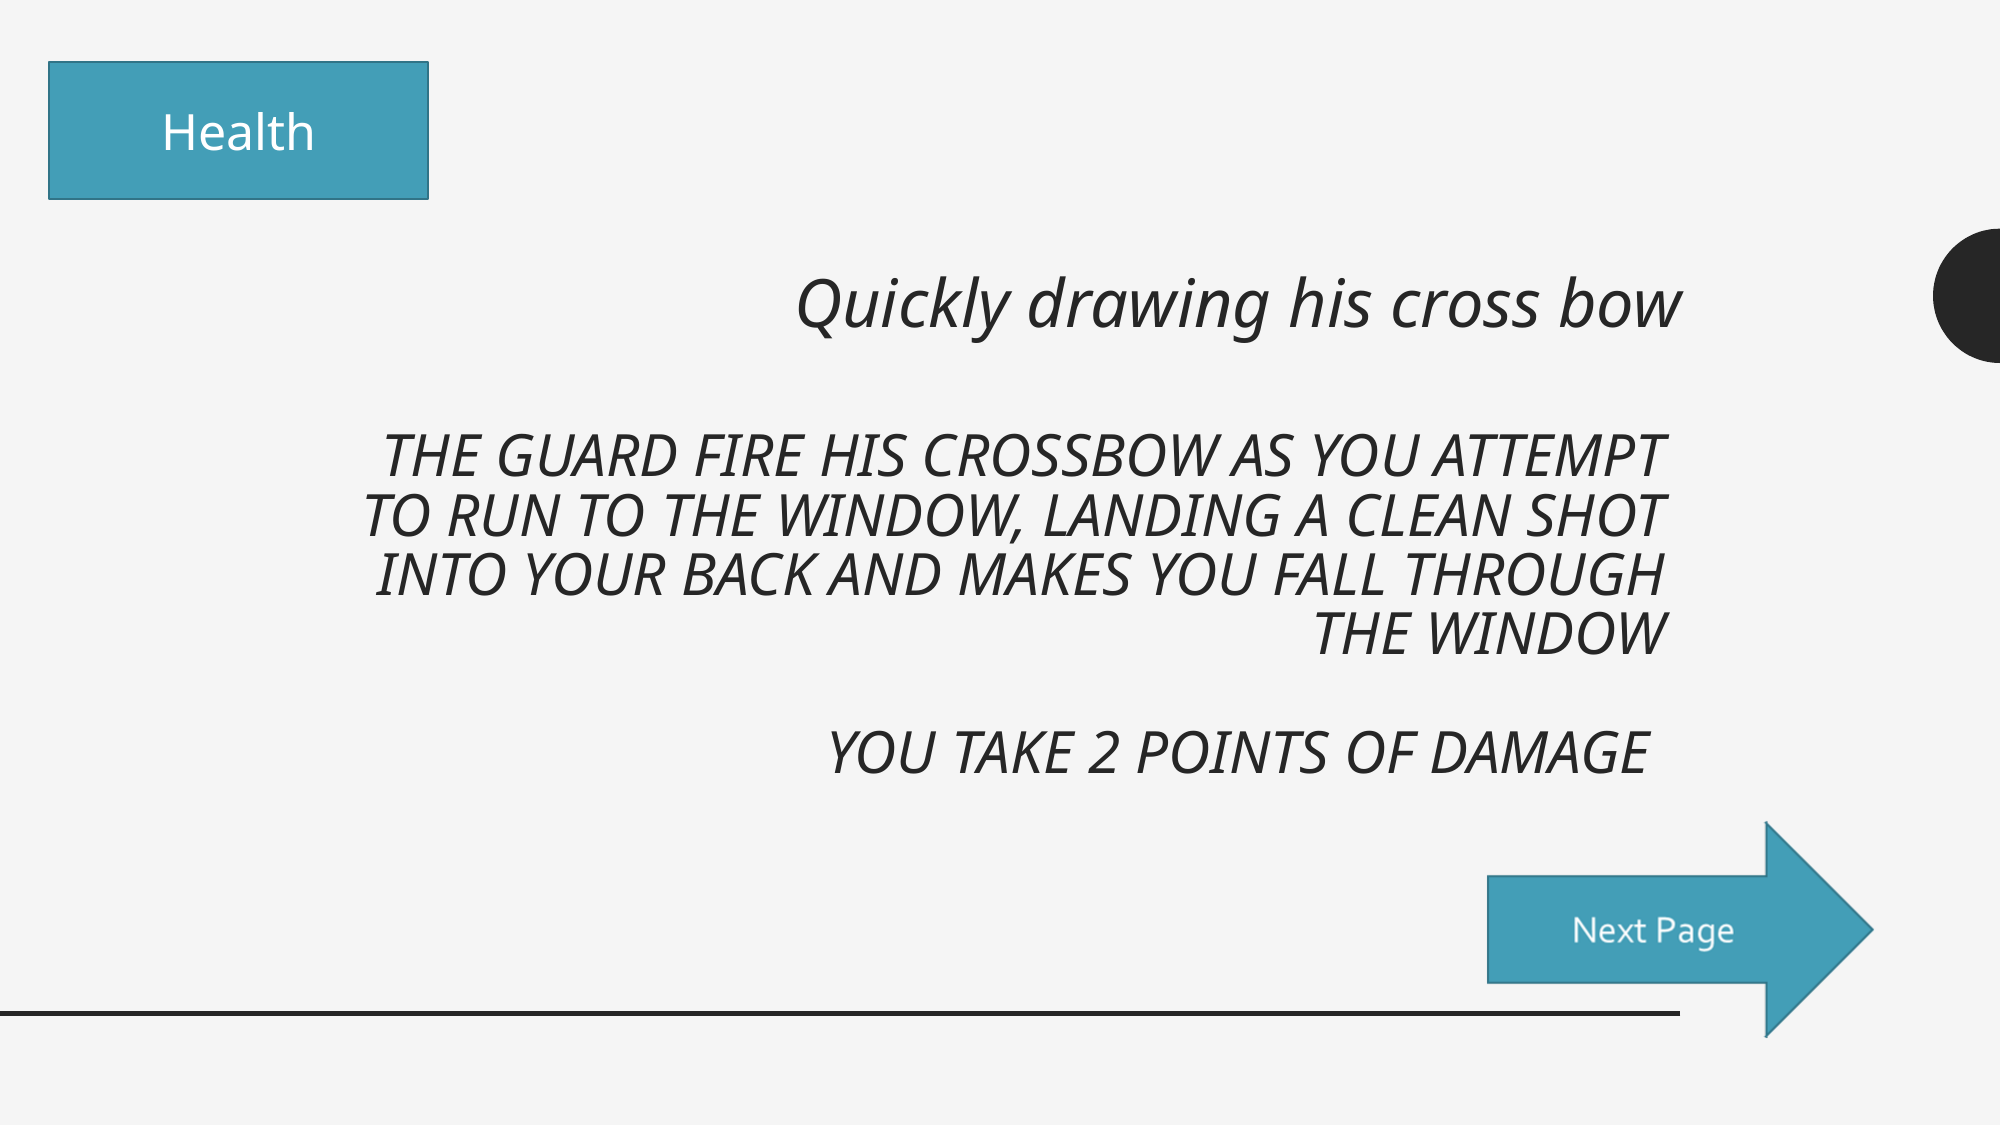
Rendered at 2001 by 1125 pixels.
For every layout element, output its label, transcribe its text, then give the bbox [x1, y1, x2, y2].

text_box Health [48, 61, 429, 200]
title The guard fire his crossbow as you attempt to run to the window, landing a clean shot into your back and makes you fall through the window You take 2 points of damage [319, 421, 1681, 961]
picture [1485, 818, 1876, 1041]
list Quickly drawing his cross bow [319, 228, 1698, 363]
